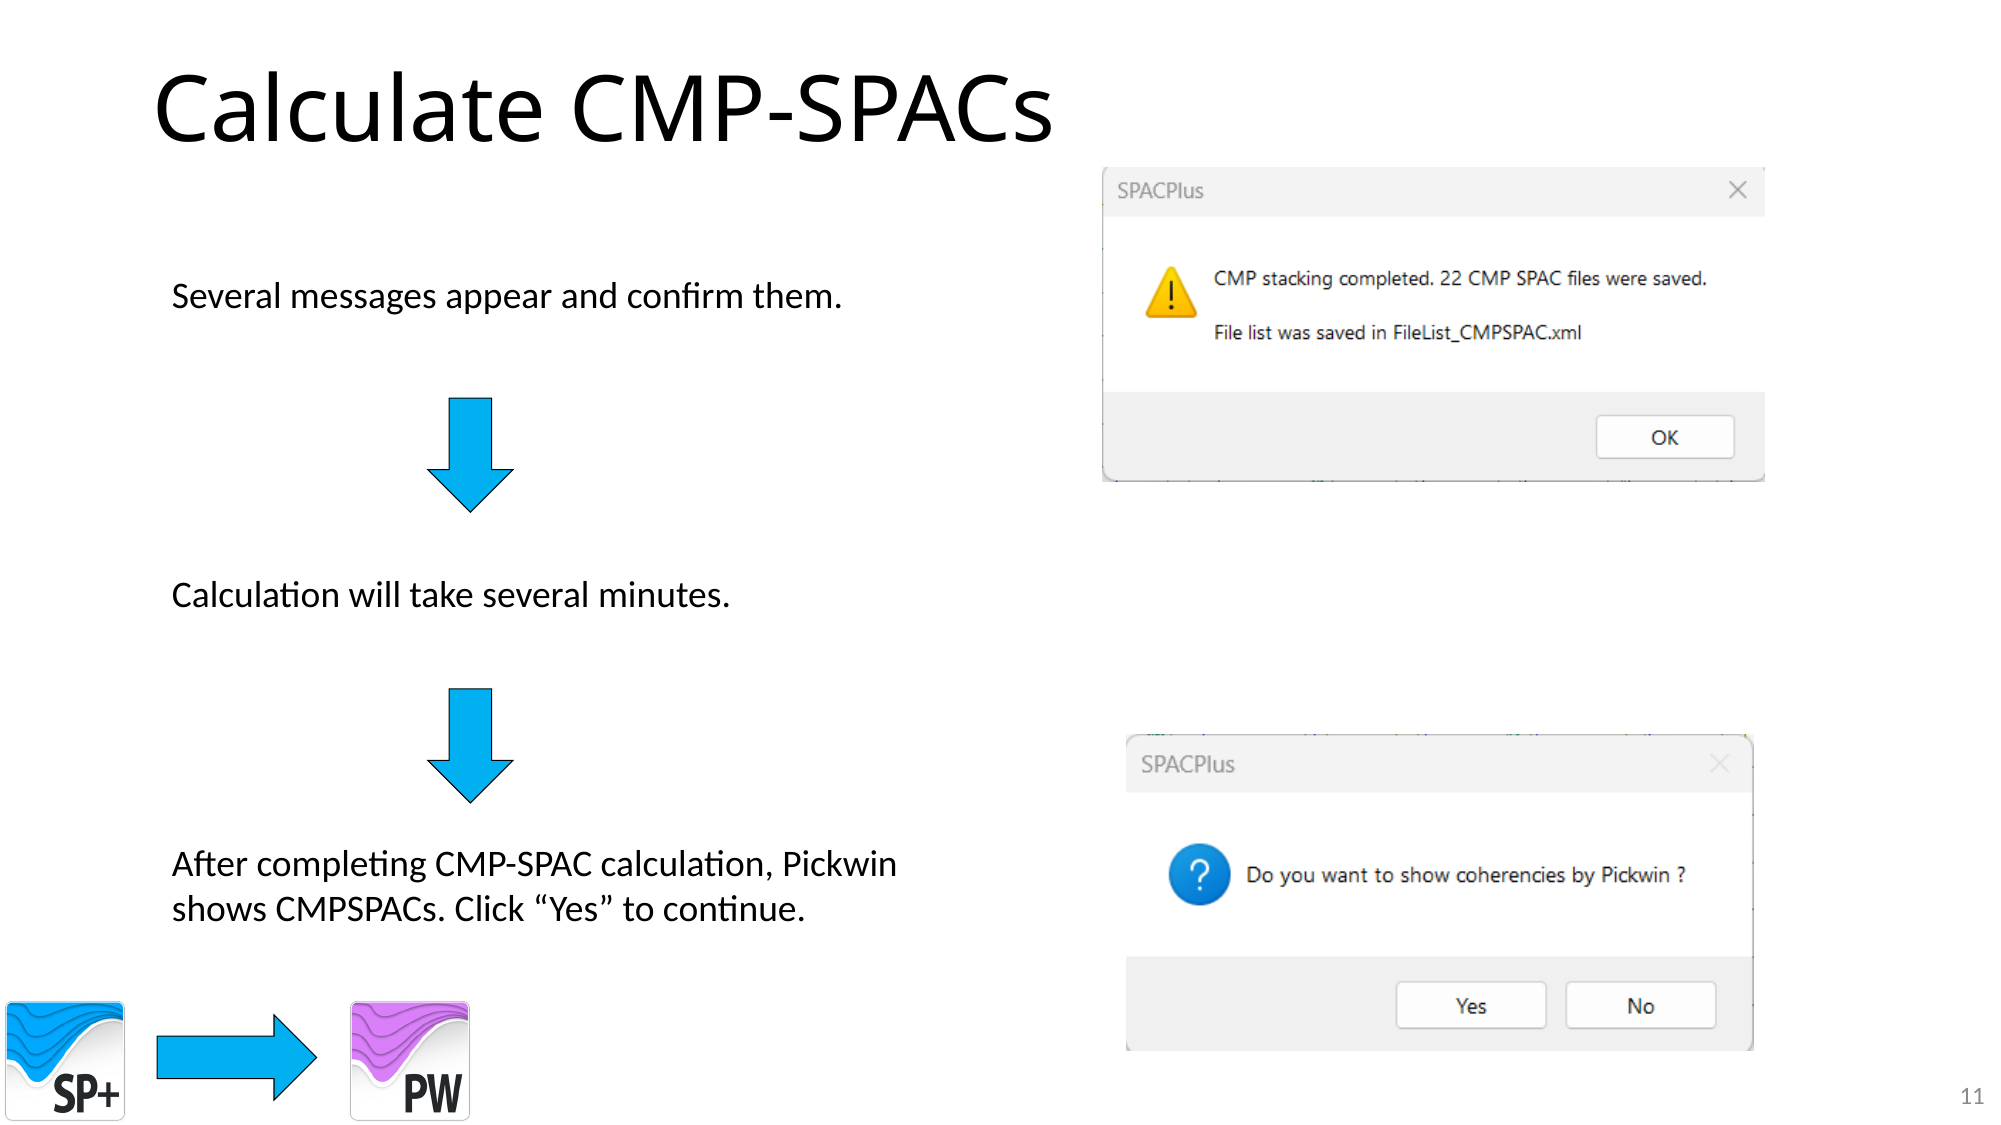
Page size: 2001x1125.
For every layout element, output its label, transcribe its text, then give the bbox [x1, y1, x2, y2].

picture [1102, 167, 1765, 482]
title Calculate CMP-SPACs [137, 3, 1863, 221]
slide_number 11 [1550, 1065, 2000, 1125]
text_box Calculation will take several minutes. [157, 562, 920, 623]
text_box After completing CMP-SPAC calculation, Pickwin shows CMPSPACs. Click “Yes” to continue. [157, 831, 920, 937]
picture [1125, 734, 1754, 1051]
text_box [156, 1013, 318, 1102]
picture [3, 999, 126, 1122]
picture [348, 999, 471, 1122]
text_box Several messages appear and confirm them. [157, 264, 920, 324]
text_box [426, 397, 515, 513]
text_box [426, 688, 515, 804]
